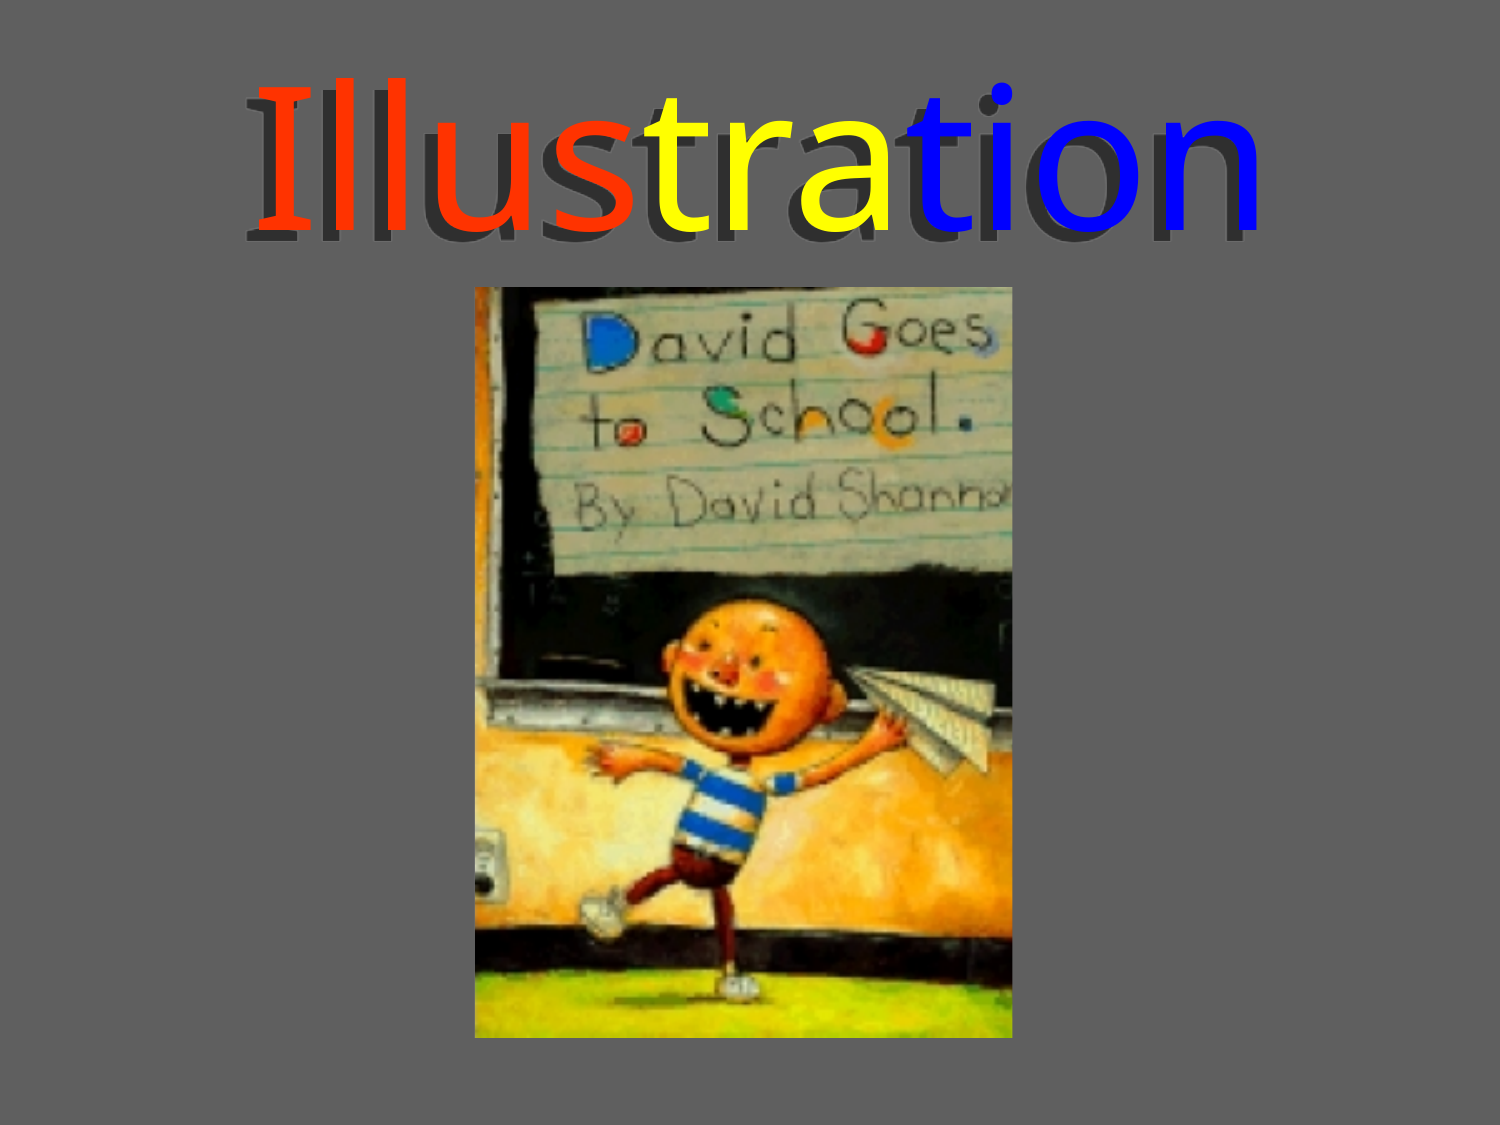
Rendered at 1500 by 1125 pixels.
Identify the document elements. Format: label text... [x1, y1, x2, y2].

title Illustration [124, 149, 1401, 392]
picture [474, 287, 1013, 1038]
